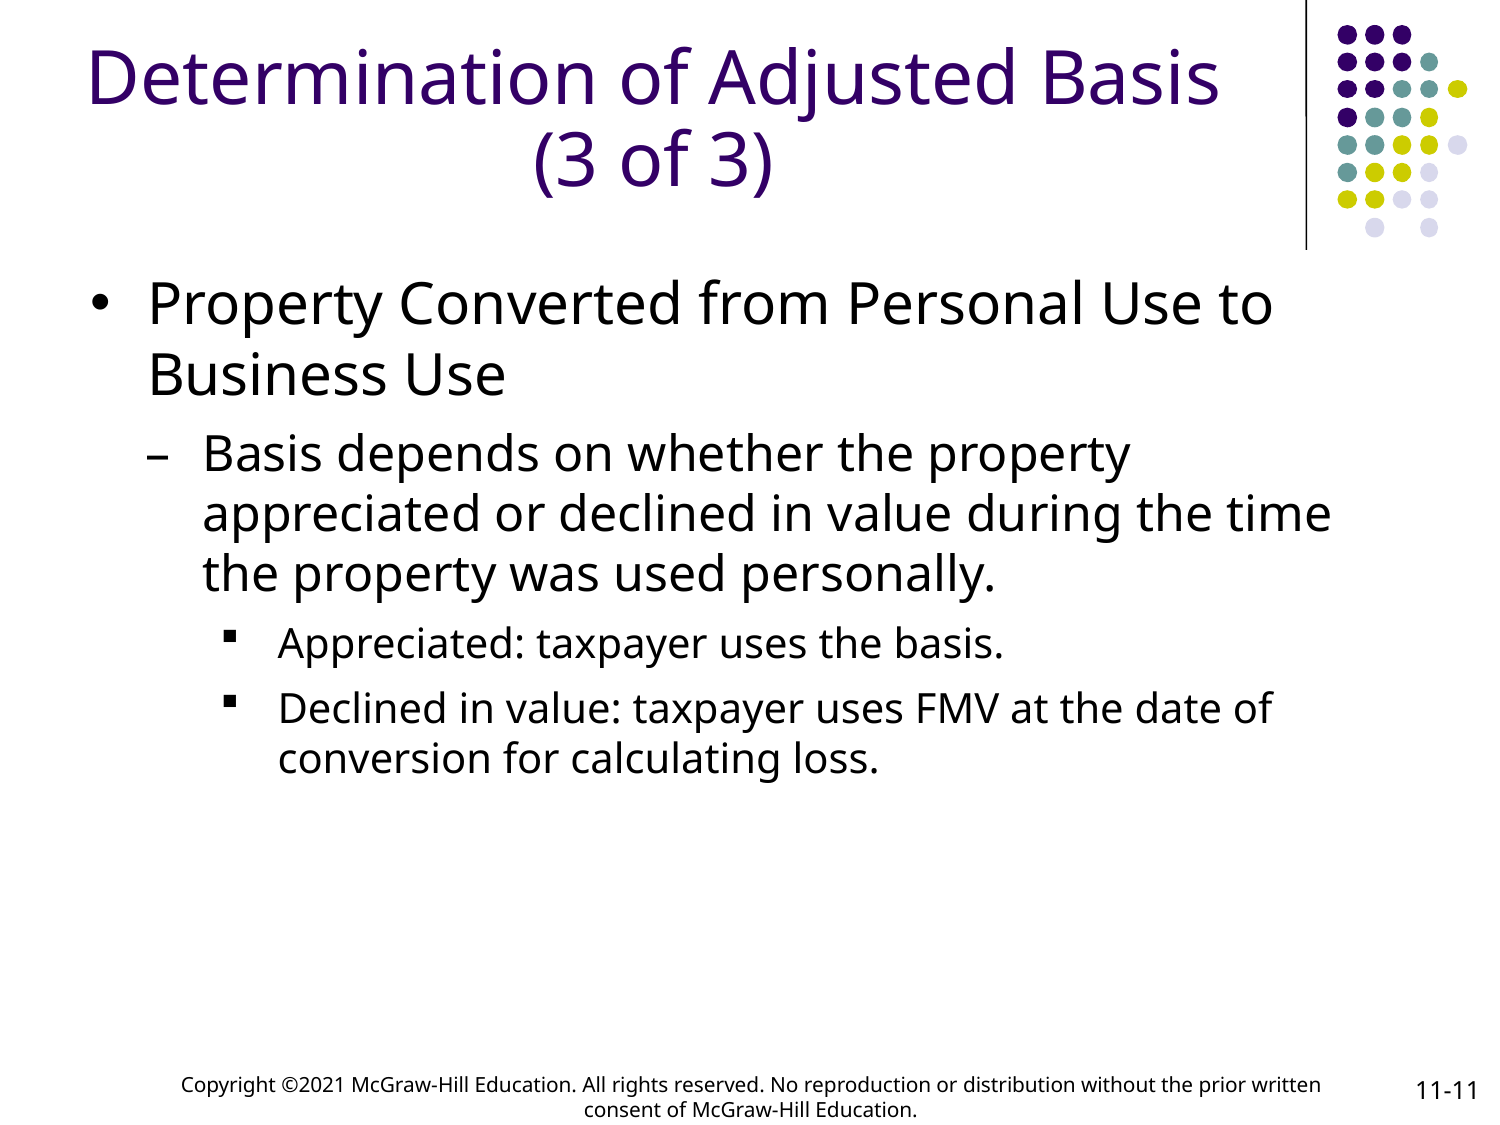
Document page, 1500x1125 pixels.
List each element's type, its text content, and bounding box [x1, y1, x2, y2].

title Determination of Adjusted Basis (3 of 3) [32, 8, 1275, 234]
slide_number 11-11 [1345, 1061, 1496, 1122]
list Property Converted from Personal Use to Business Use Basis depends on whether the property appreciated or declined in value during the time the property was used personally. Appreciated: taxpayer uses the basis. Declined in value: taxpayer uses FMV at the date of conversion for calculating loss. [75, 259, 1425, 1062]
